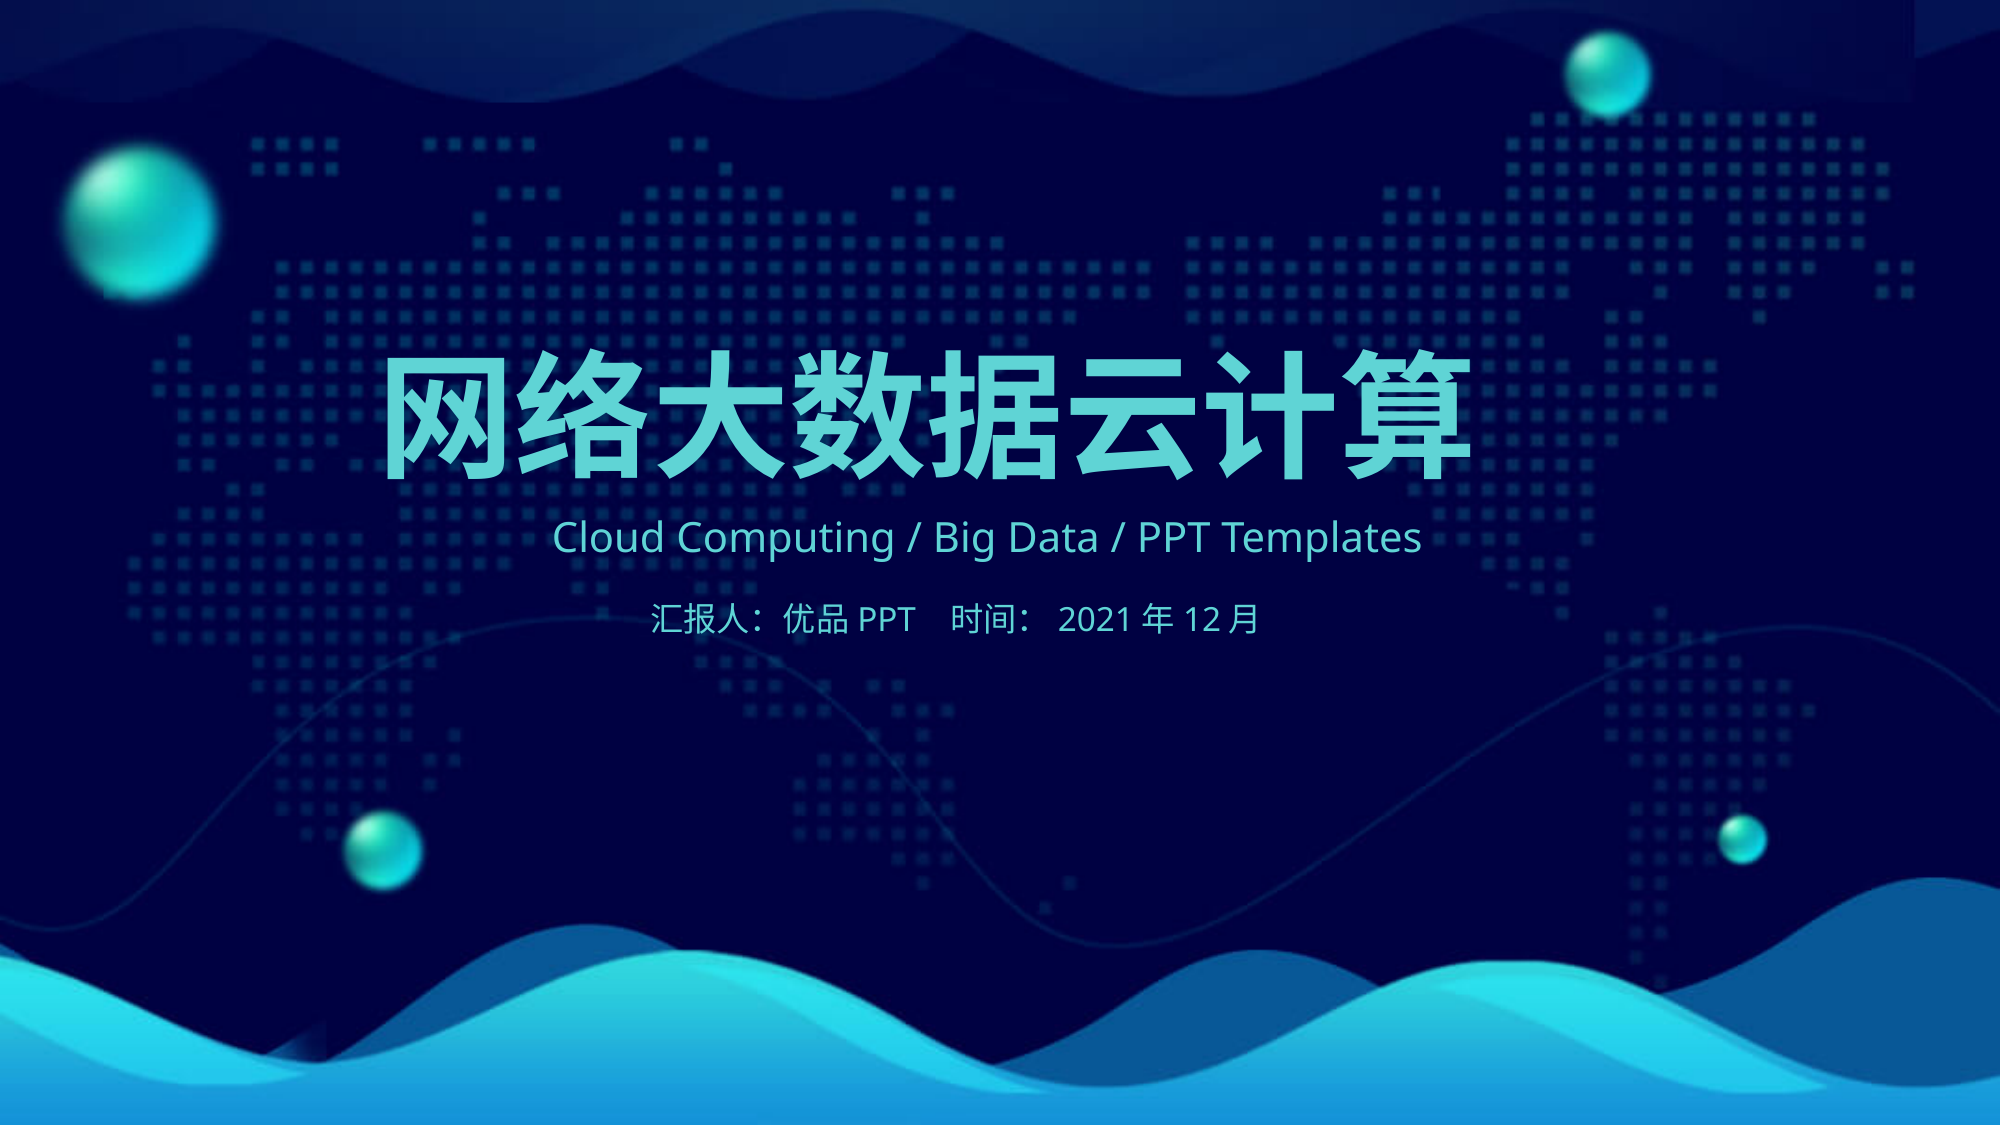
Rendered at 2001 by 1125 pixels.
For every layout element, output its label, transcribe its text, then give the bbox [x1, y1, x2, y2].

text_box Cloud Computing / Big Data / PPT Templates [445, 503, 1530, 569]
text_box 汇报人：优品PPT 时间：2021年12月 [634, 590, 1278, 646]
picture [0, 0, 2000, 1125]
text_box 网络大数据云计算 [362, 322, 1643, 502]
